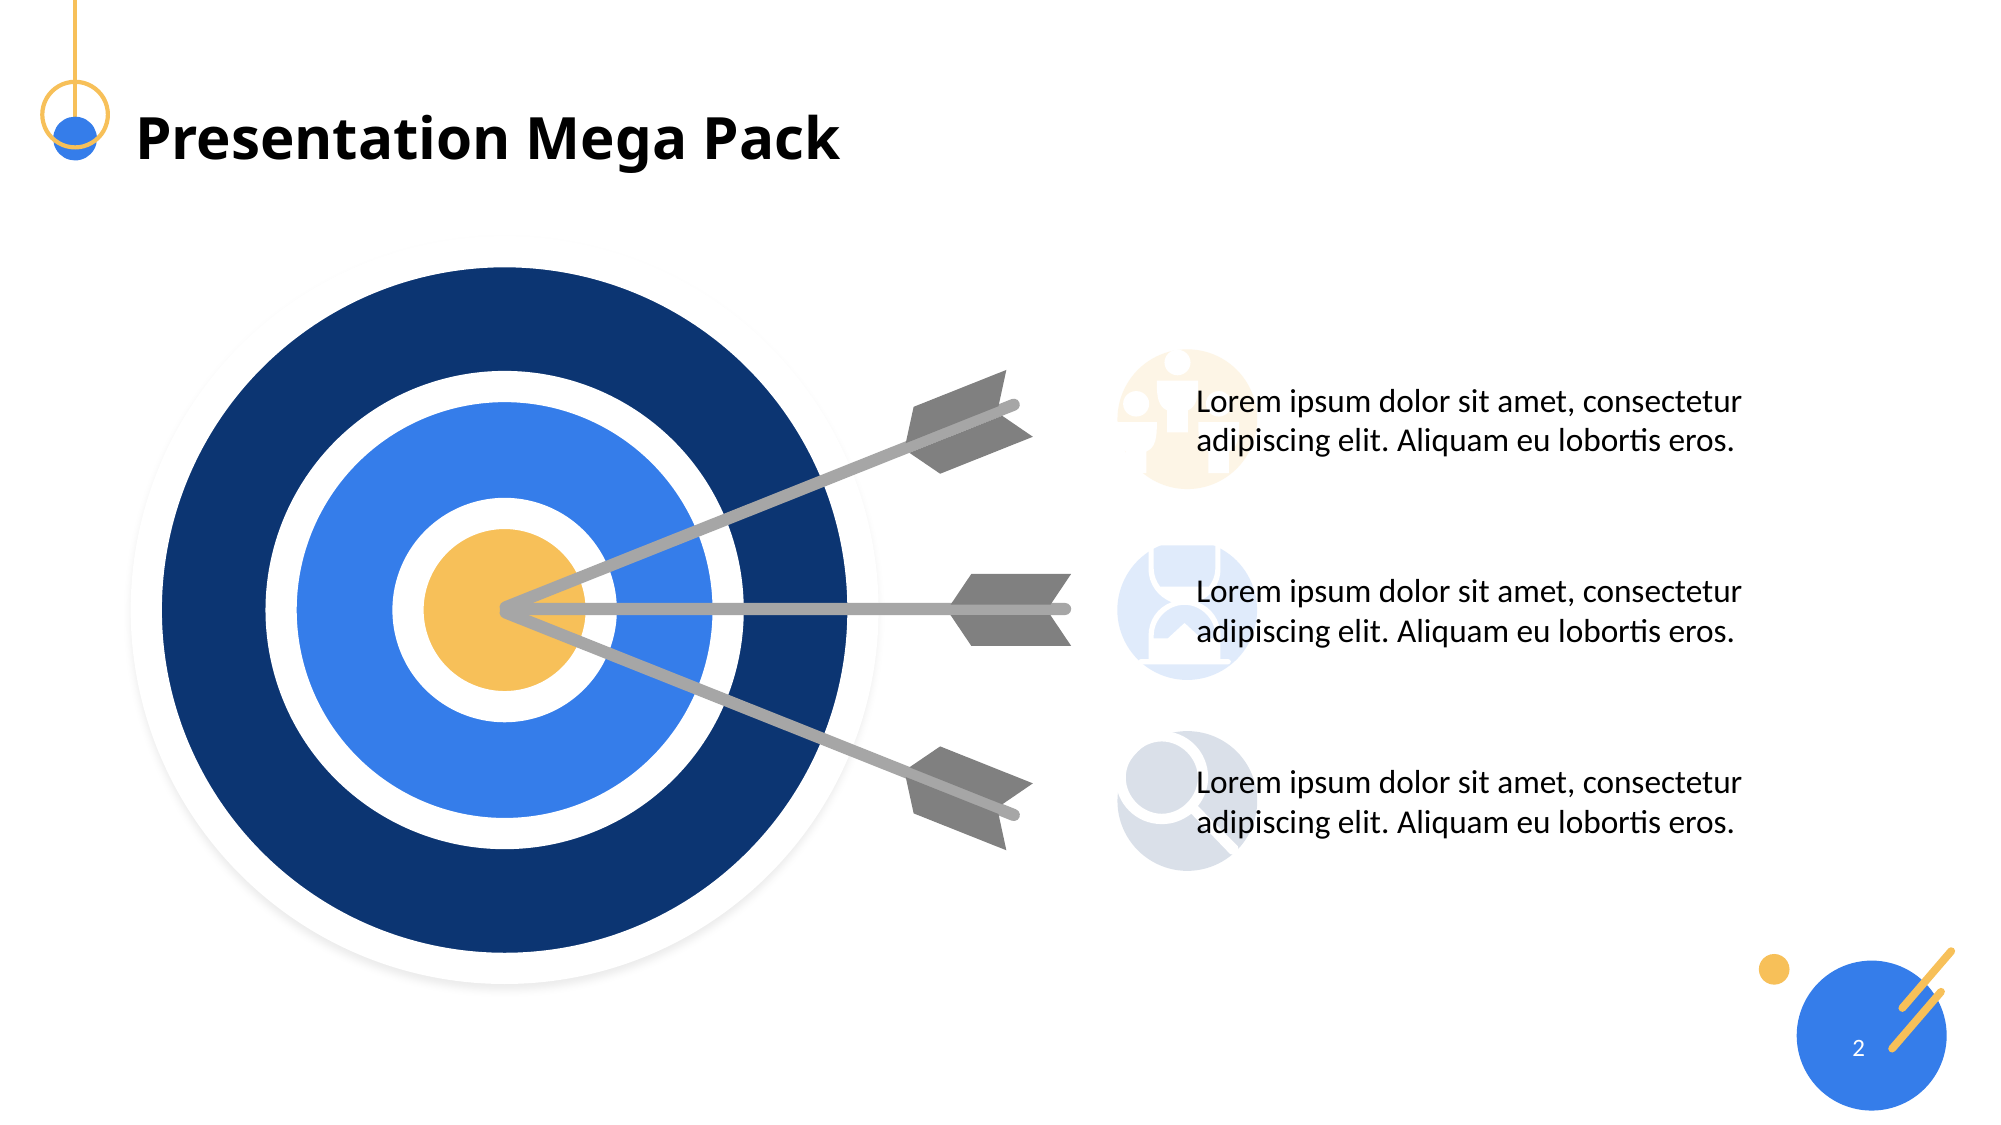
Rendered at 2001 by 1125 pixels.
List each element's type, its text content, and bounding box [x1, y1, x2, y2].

slide_number 2 [1430, 1016, 1881, 1077]
title Presentation Mega Pack [119, 76, 1881, 204]
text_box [146, 251, 1854, 969]
